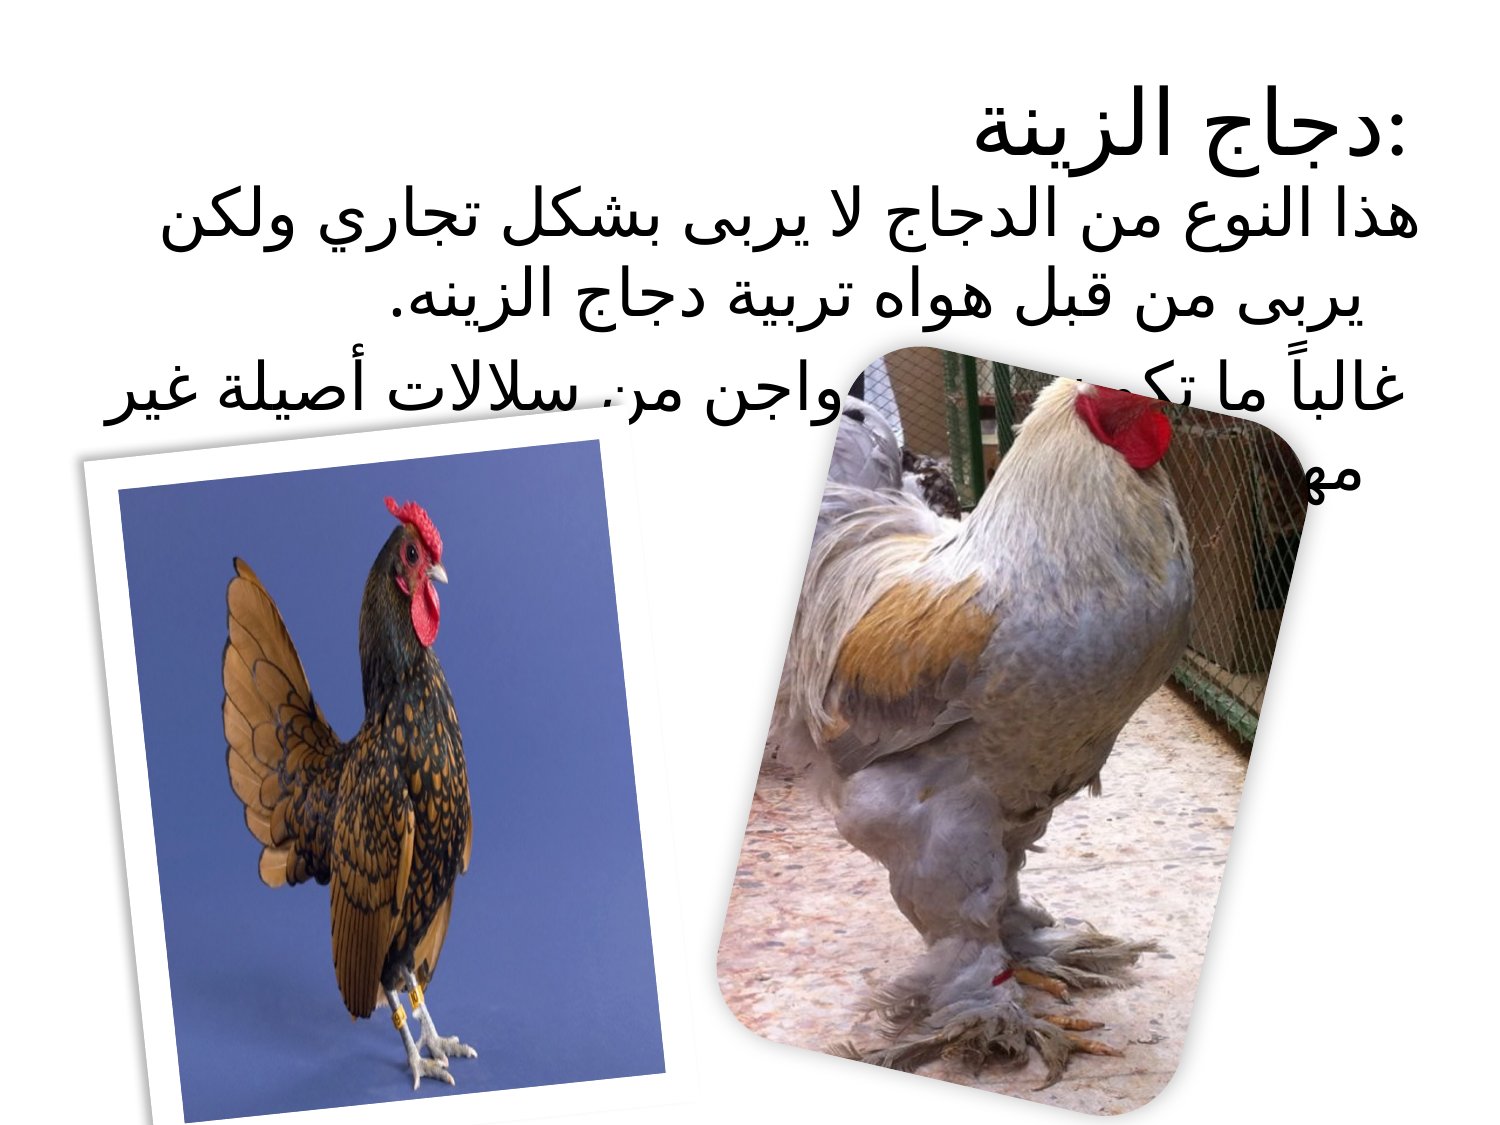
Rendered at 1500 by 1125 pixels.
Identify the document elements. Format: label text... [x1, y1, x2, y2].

list هذا النوع من الدجاج لا يربى بشكل تجاري ولكن يربى من قبل هواه تربية دجاج الزينه. غالباً ما تكون هذه الدواجن من سلالات أصيلة غير مهجنة. [87, 162, 1438, 905]
title دجاج الزينة: [75, 24, 1425, 213]
picture [119, 440, 665, 1123]
picture [716, 346, 1309, 1116]
